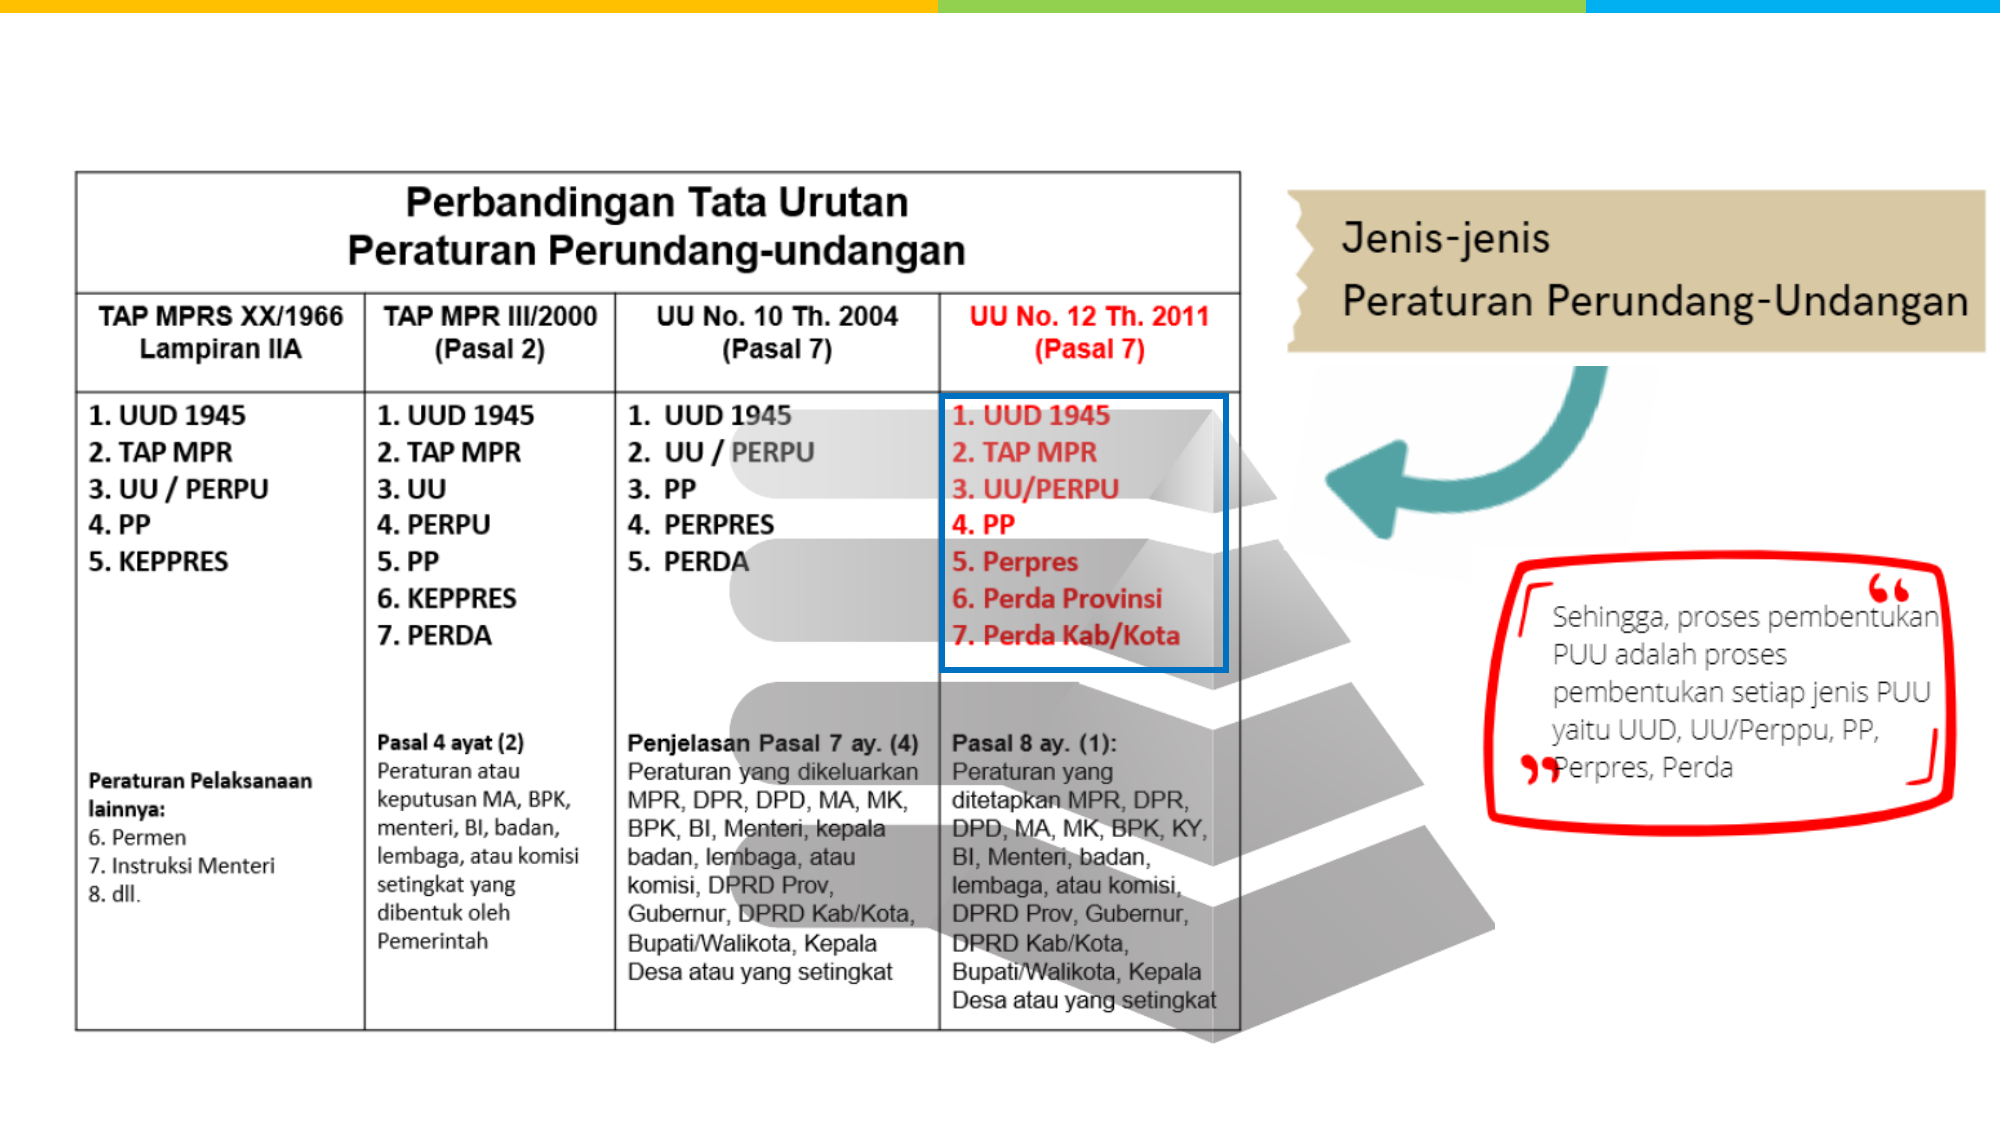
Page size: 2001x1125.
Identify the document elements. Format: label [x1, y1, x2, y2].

picture [69, 158, 2000, 1055]
